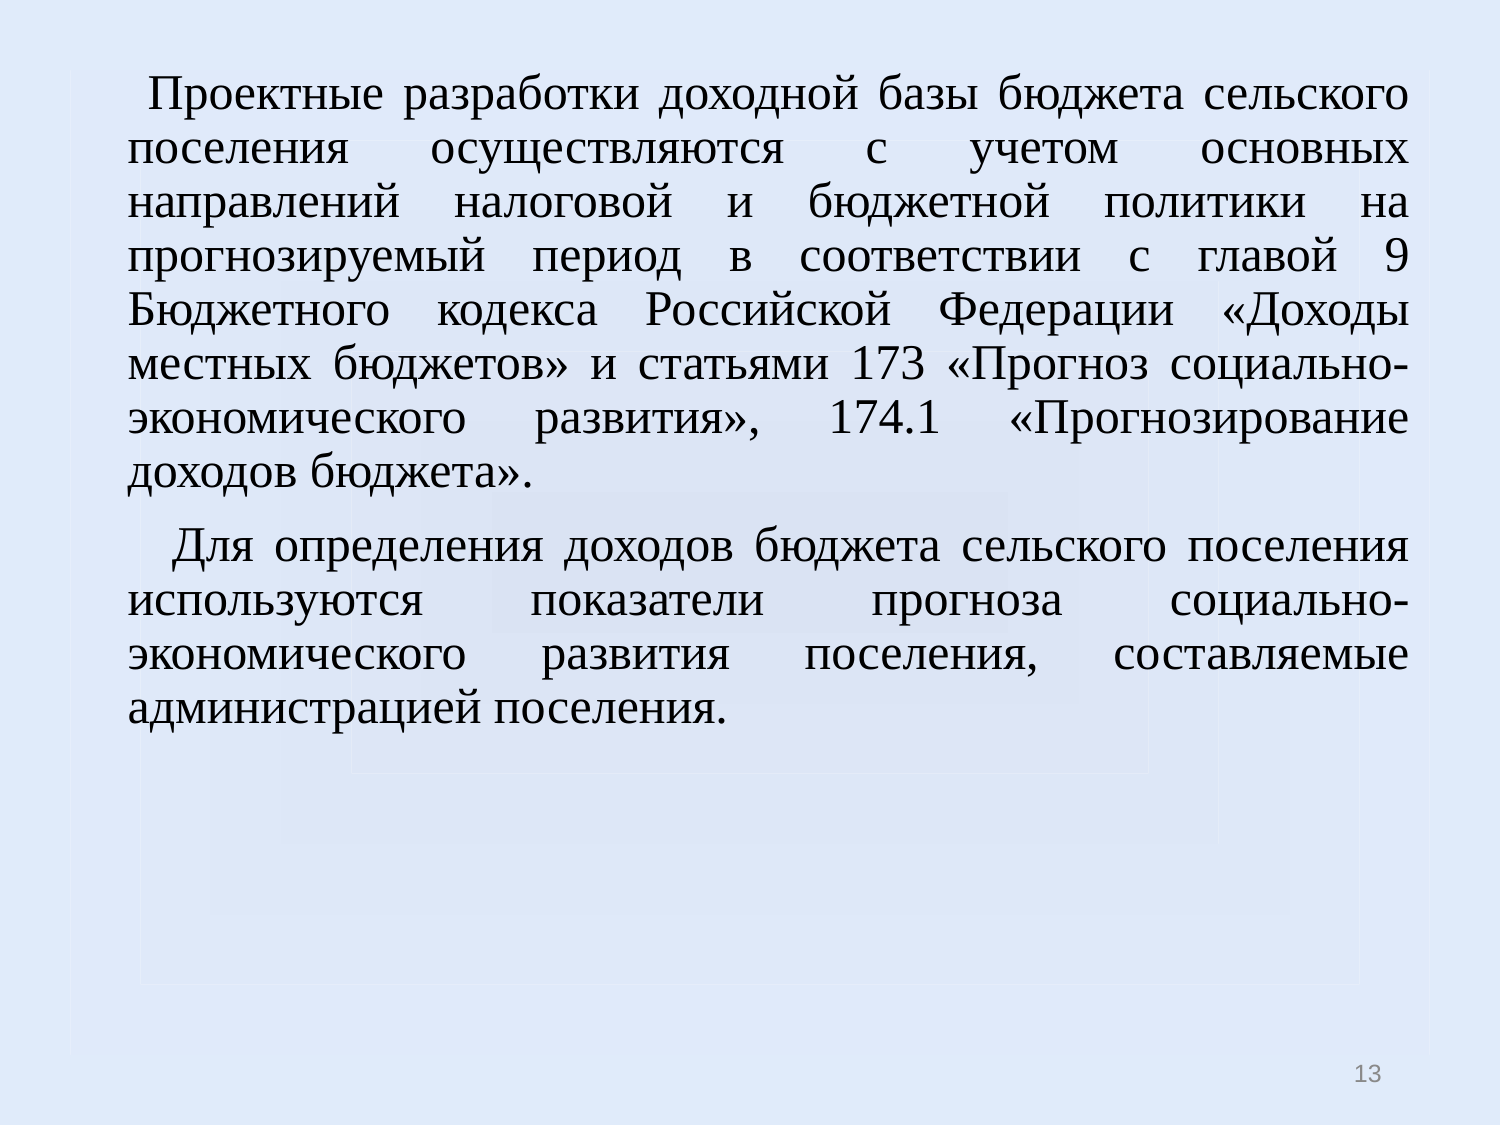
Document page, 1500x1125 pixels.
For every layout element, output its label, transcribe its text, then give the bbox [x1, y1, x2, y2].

slide_number 13 [1059, 1042, 1397, 1103]
list Проектные разработки доходной базы бюджета сельского поселения осуществляются с учетом основных направлений налоговой и бюджетной политики на прогнозируемый период в соответствии с главой 9 Бюджетного кодекса Российской Федерации «Доходы местных бюджетов» и статьями 173 «Прогноз социально-экономического развития», 174.1 «Прогнозирование доходов бюджета». Для определения доходов бюджета сельского поселения используются показатели прогноза социально-экономического развития поселения, составляемые администрацией поселения. [74, 58, 1426, 1067]
